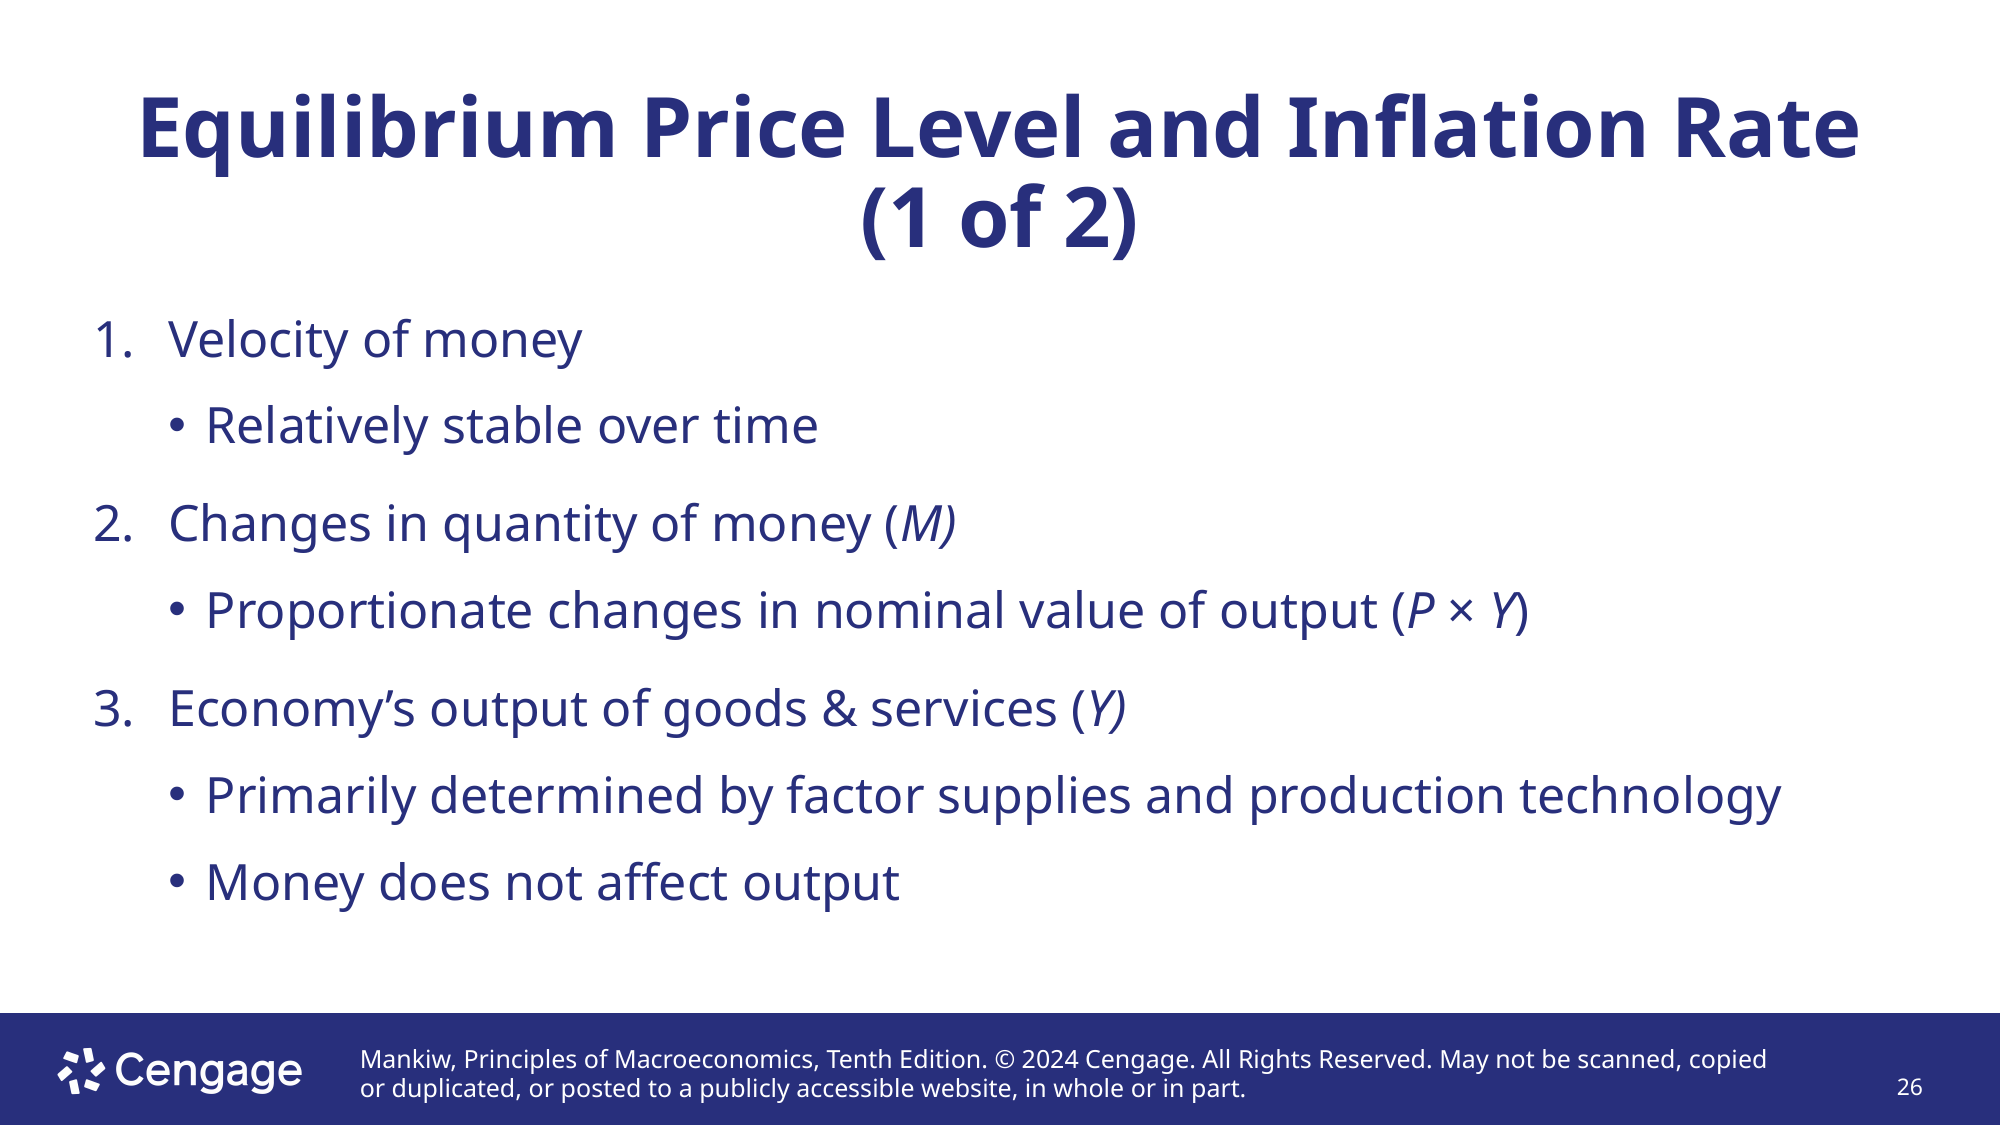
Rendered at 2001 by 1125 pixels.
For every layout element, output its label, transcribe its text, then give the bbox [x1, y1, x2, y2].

title Equilibrium Price Level and Inflation Rate (1 of 2) [114, 77, 1885, 278]
list Velocity of money Relatively stable over time Changes in quantity of money (M) Proportionate changes in nominal value of output (P × Y) Economy’s output of goods & services (Y) Primarily determined by factor supplies and production technology Money does not affect output [78, 299, 1923, 1014]
picture [30, 1020, 329, 1122]
